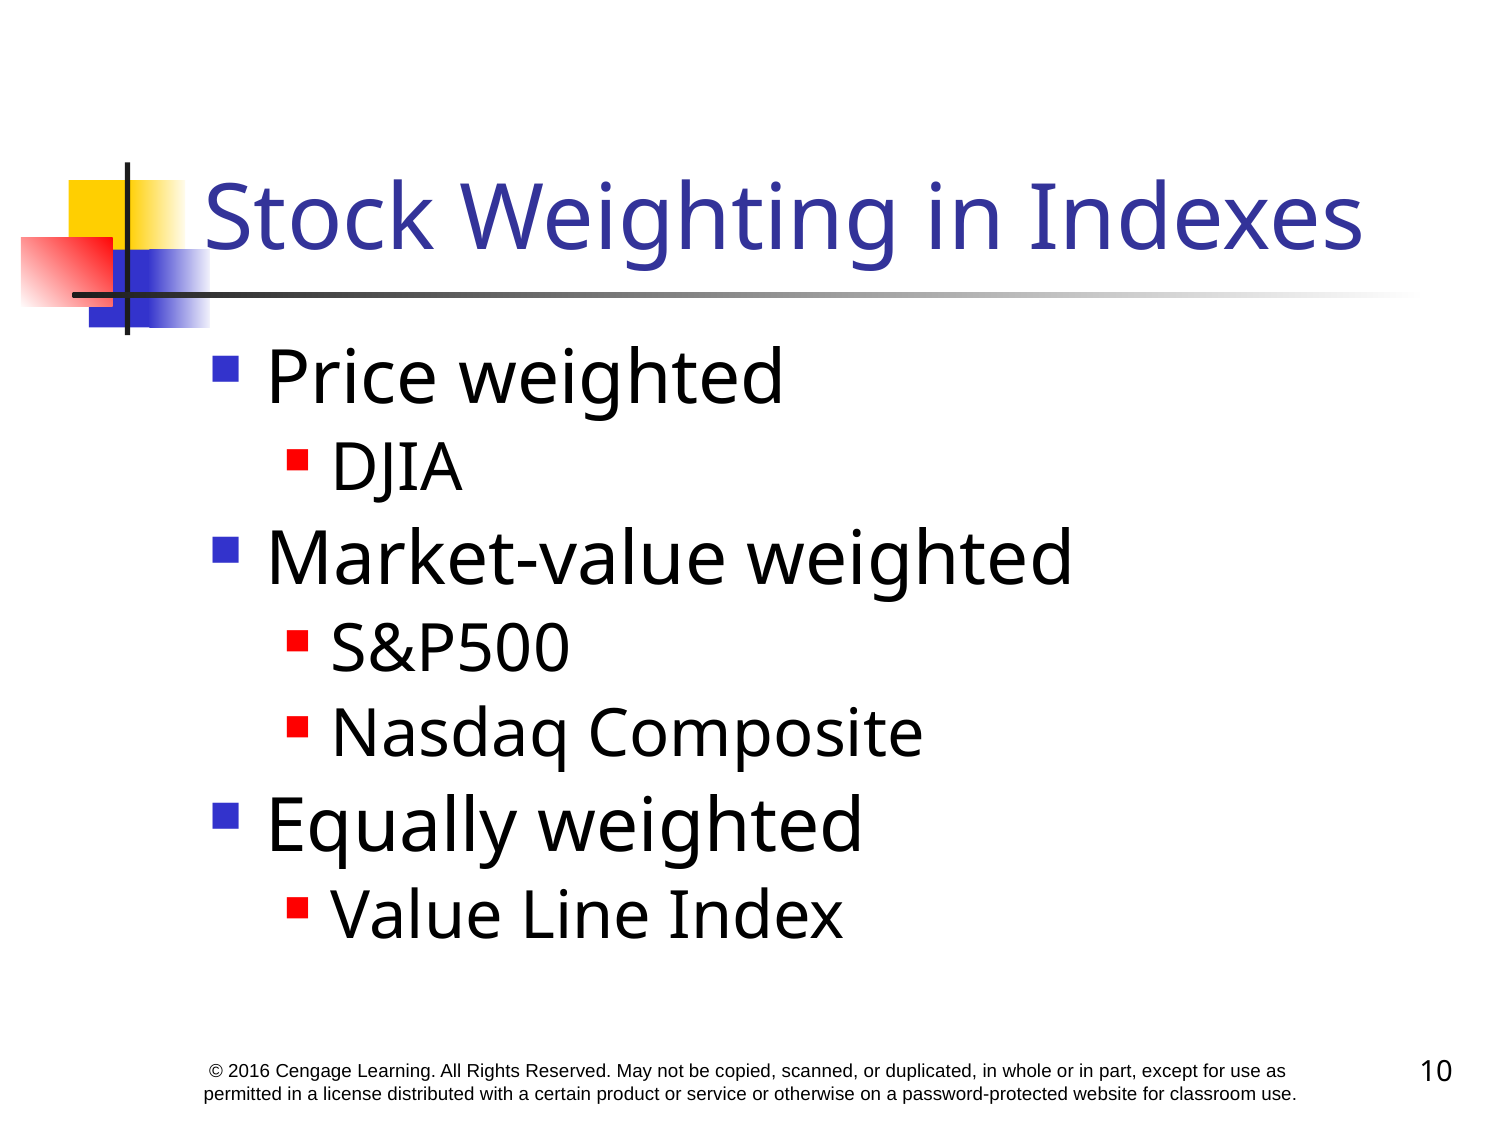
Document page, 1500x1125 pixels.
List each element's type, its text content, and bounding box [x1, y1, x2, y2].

title Stock Weighting in Indexes [188, 34, 1468, 276]
list Price weighted DJIA Market-value weighted S&P500 Nasdaq Composite Equally weighted Value Line Index [193, 330, 1470, 1007]
slide_number 10 [1154, 1023, 1468, 1100]
